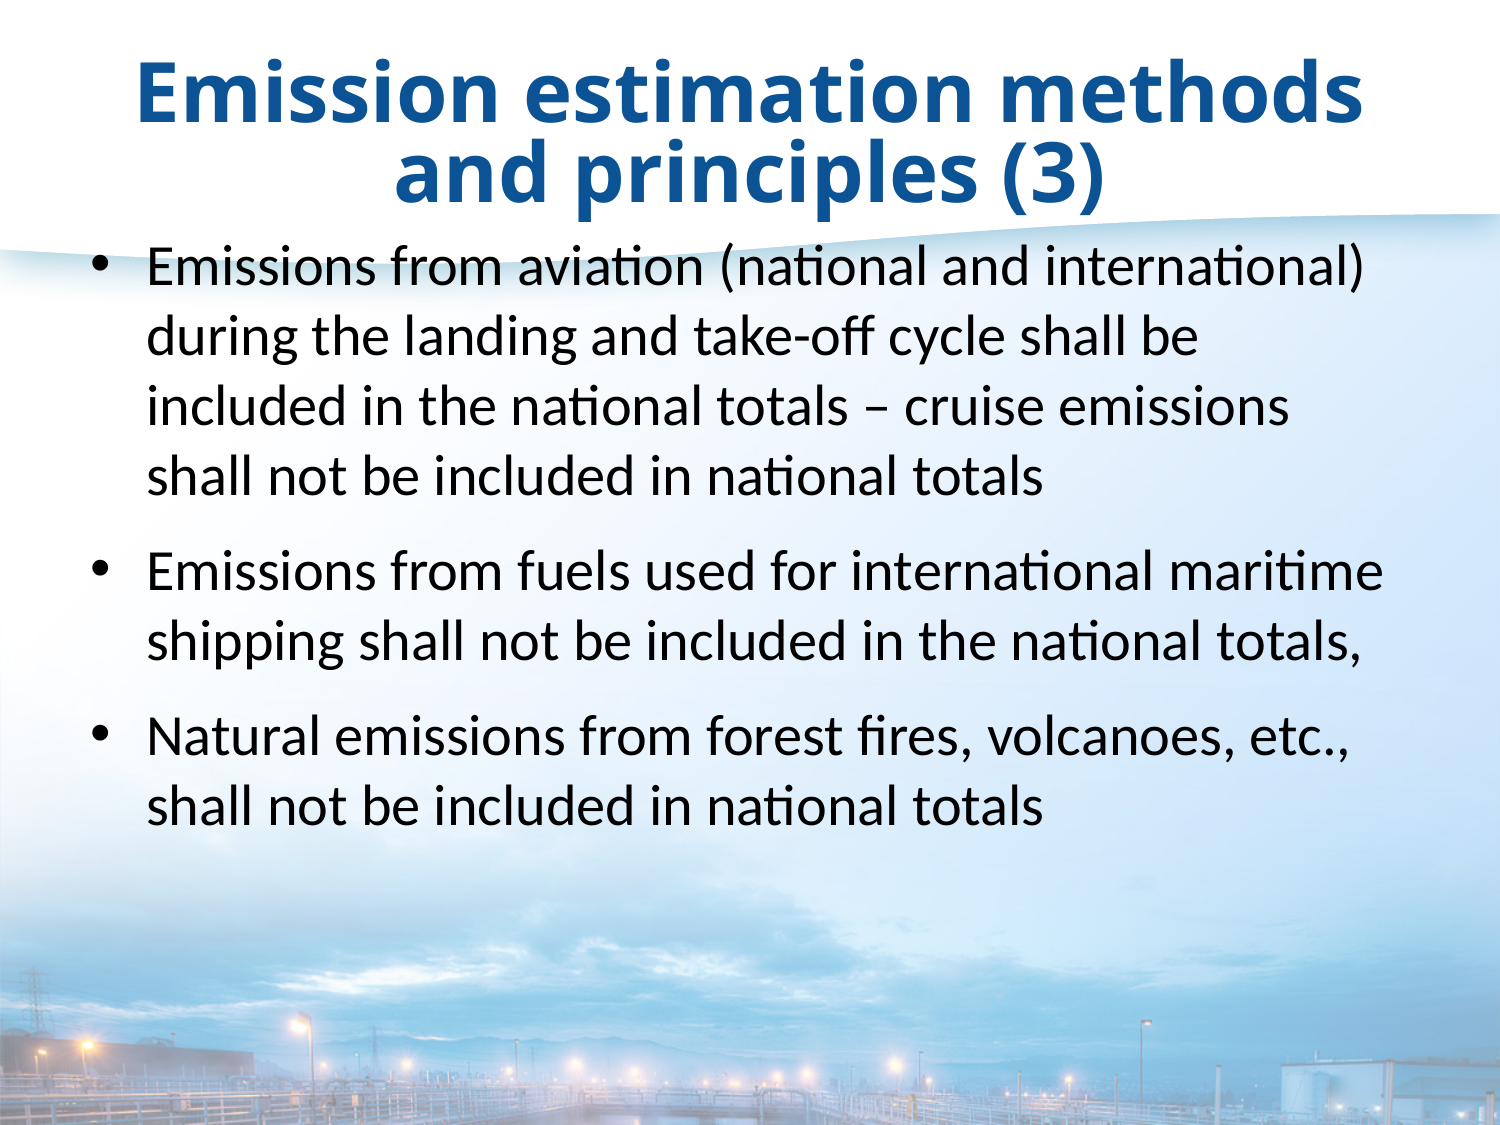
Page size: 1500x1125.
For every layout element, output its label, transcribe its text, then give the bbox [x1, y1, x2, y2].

title Emission estimation methods and principles (3) [75, 45, 1425, 219]
picture [0, 215, 1500, 1125]
list Emissions from aviation (national and international) during the landing and take-off cycle shall be included in the national totals – cruise emissions shall not be included in national totals Emissions from fuels used for international maritime shipping shall not be included in the national totals, Natural emissions from forest fires, volcanoes, etc., shall not be included in national totals [75, 219, 1425, 1035]
